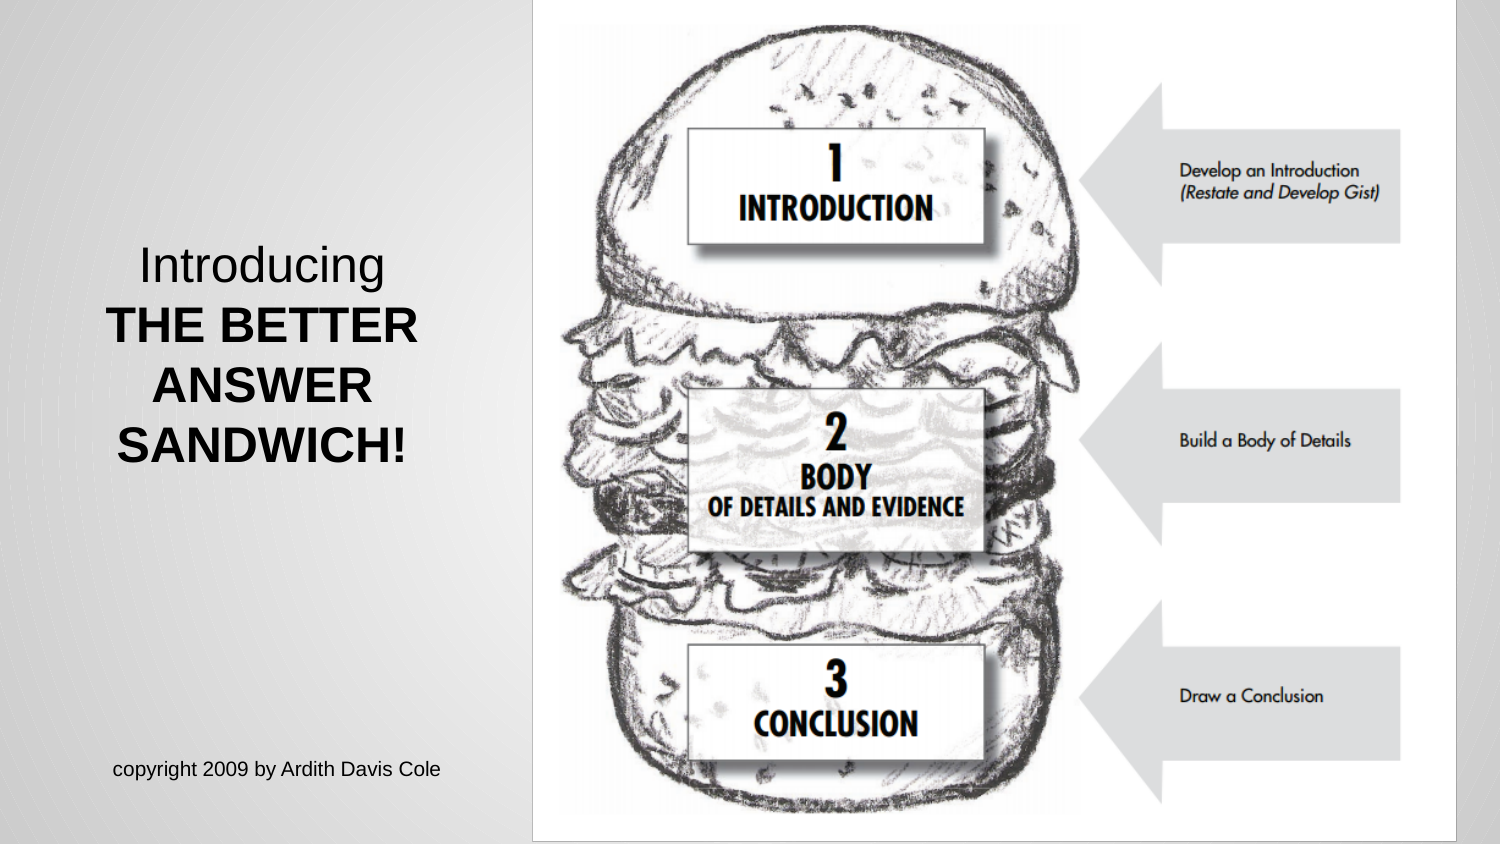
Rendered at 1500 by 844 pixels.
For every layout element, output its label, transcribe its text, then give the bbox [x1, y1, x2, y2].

text_box Introducing THE BETTER ANSWER SANDWICH! [61, 217, 463, 536]
text_box copyright 2009 by Ardith Davis Cole [38, 740, 516, 788]
text_box [530, 0, 1459, 844]
